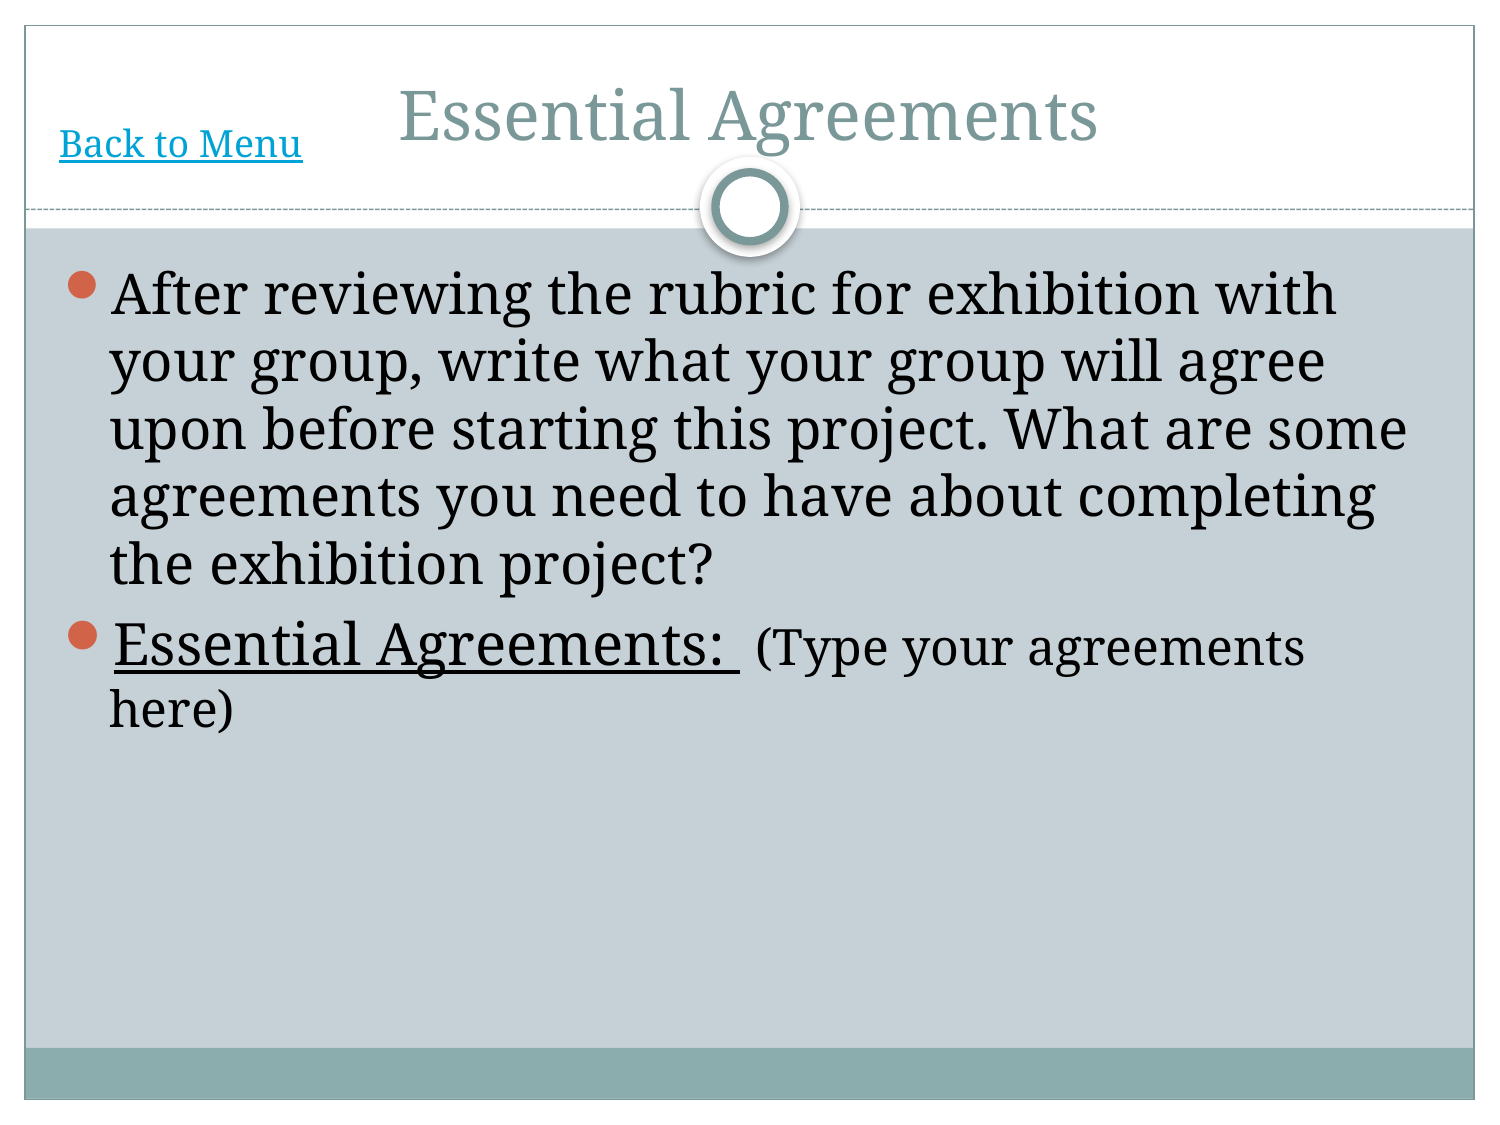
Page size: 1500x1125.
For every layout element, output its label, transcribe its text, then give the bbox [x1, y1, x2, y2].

list After reviewing the rubric for exhibition with your group, write what your group will agree upon before starting this project. What are some agreements you need to have about completing the exhibition project? Essential Agreements: (Type your agreements here) [49, 250, 1445, 1001]
title Essential Agreements [49, 37, 1450, 162]
text_box Back to Menu [44, 112, 318, 179]
